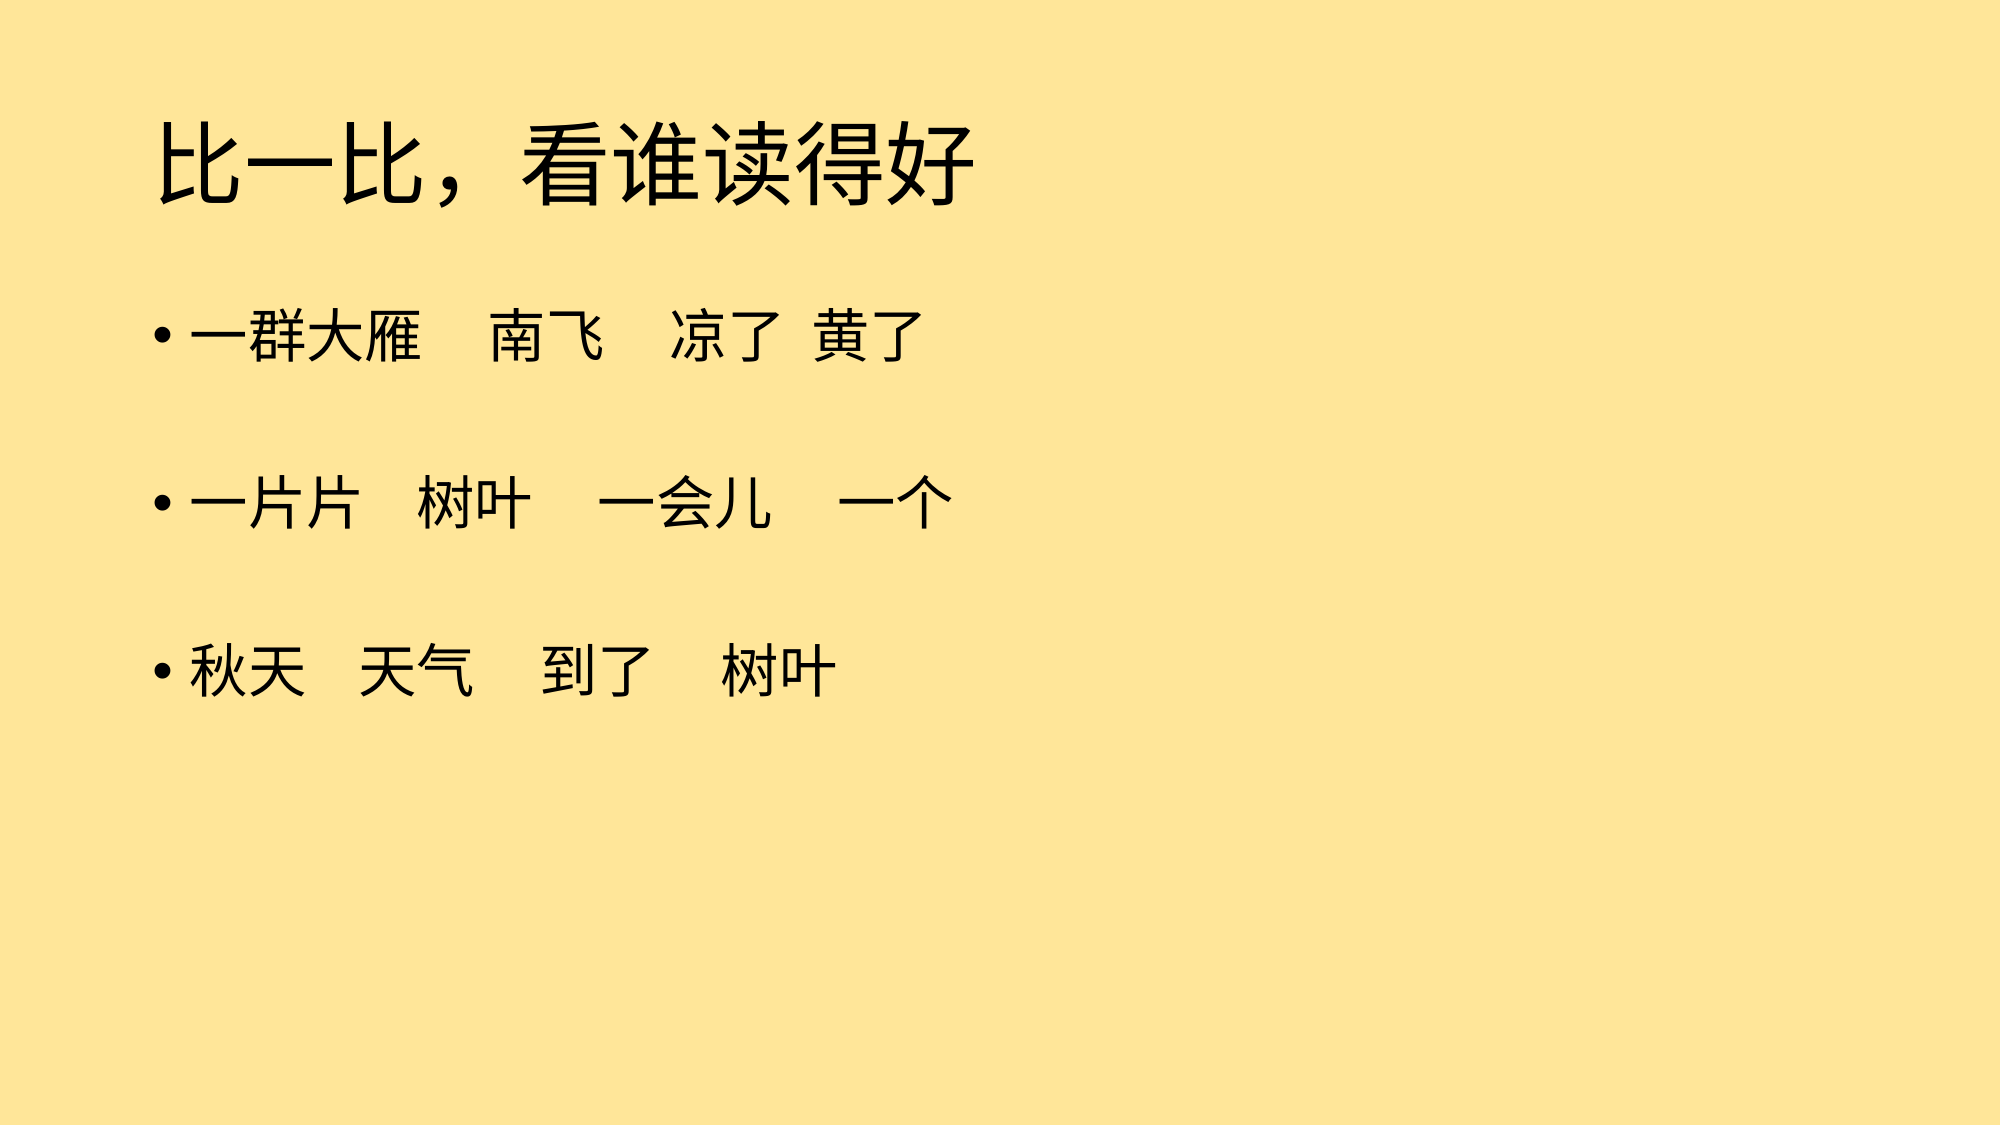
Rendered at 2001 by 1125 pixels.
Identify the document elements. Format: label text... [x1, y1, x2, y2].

list 一群大雁 南飞 凉了 黄了 一片片 树叶 一会儿 一个 秋天 天气 到了 树叶 [137, 299, 1863, 1014]
title 比一比，看谁读得好 [137, 59, 1863, 278]
